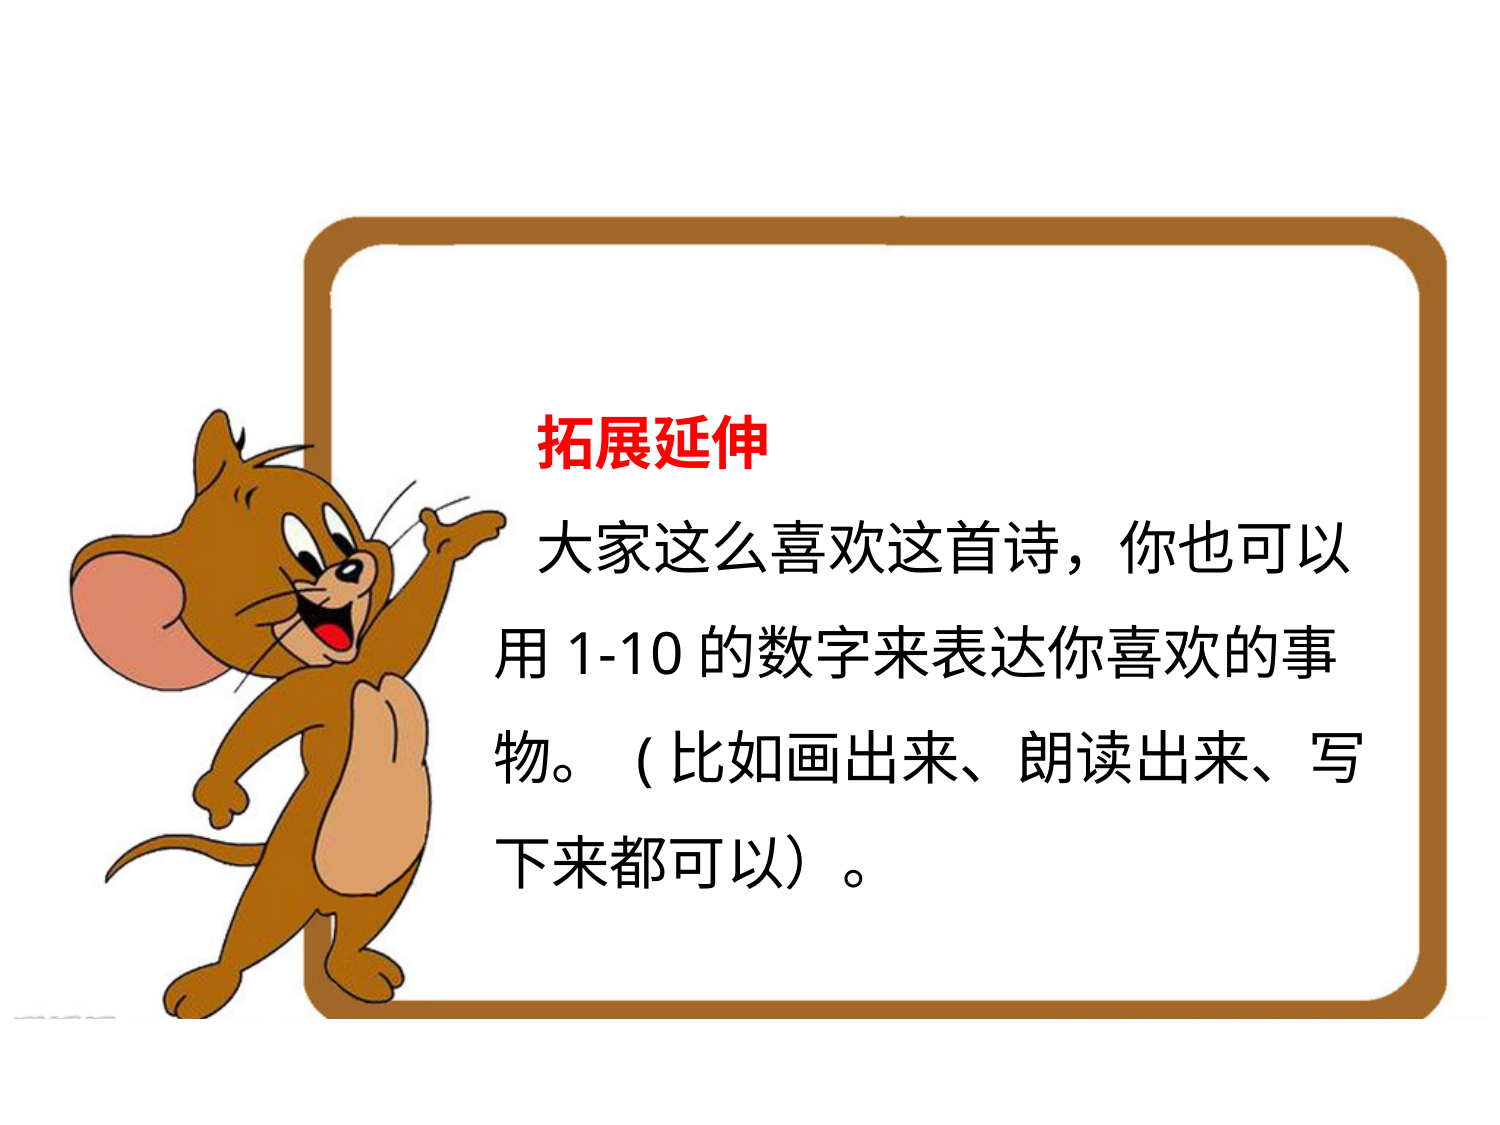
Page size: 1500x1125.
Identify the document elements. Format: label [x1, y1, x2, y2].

picture [0, 172, 1500, 1019]
